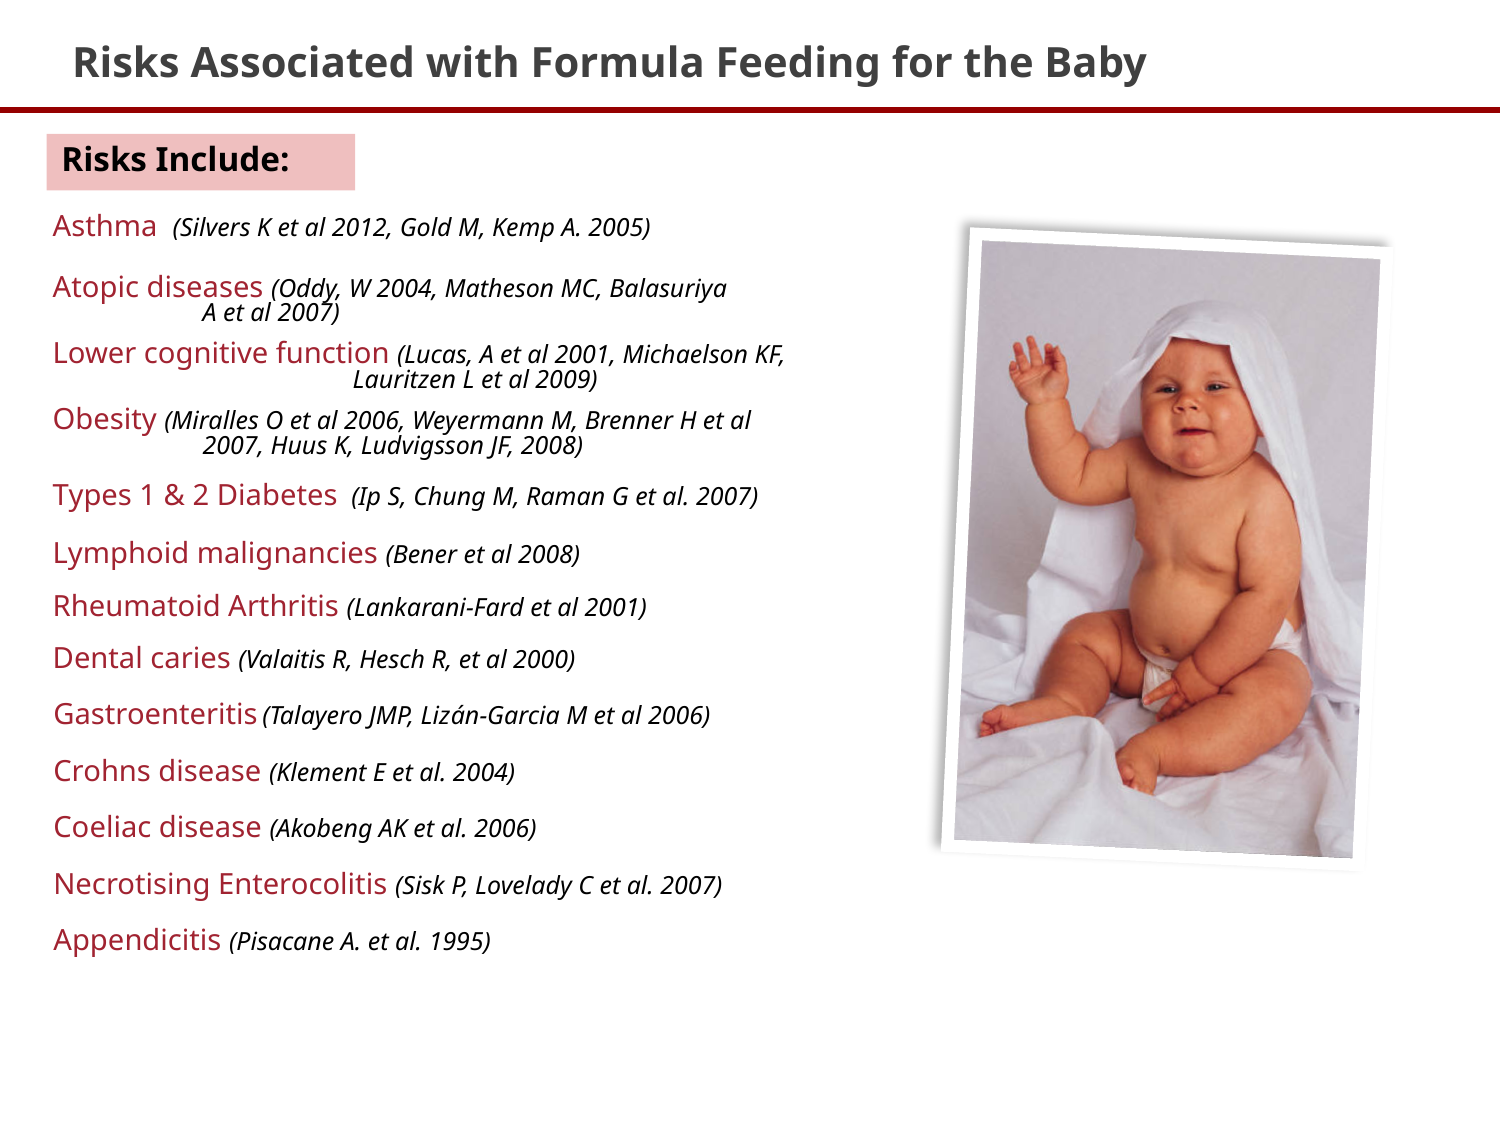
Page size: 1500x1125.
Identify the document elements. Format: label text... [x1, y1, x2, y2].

title Risks Associated with Formula Feeding for the Baby [57, 23, 1408, 99]
list Asthma (Silvers K et al 2012, Gold M, Kemp A. 2005) Atopic diseases (Oddy, W 2004, Matheson MC, Balasuriya A et al 2007) Lower cognitive function (Lucas, A et al 2001, Michaelson KF, Lauritzen L et al 2009) Obesity (Miralles O et al 2006, Weyermann M, Brenner H et al 2007, Huus K, Ludvigsson JF, 2008) Types 1 & 2 Diabetes (Ip S, Chung M, Raman G et al. 2007) Lymphoid malignancies (Bener et al 2008) Rheumatoid Arthritis (Lankarani-Fard et al 2001) Dental caries (Valaitis R, Hesch R, et al 2000) Gastroenteritis (Talayero JMP, Lizán-Garcia M et al 2006) Crohns disease (Klement E et al. 2004) Coeliac disease (Akobeng AK et al. 2006) Necrotising Enterocolitis (Sisk P, Lovelady C et al. 2007) Appendicitis (Pisacane A. et al. 1995) [37, 206, 913, 959]
picture [955, 241, 1380, 858]
text_box Risks Include: [46, 133, 356, 191]
